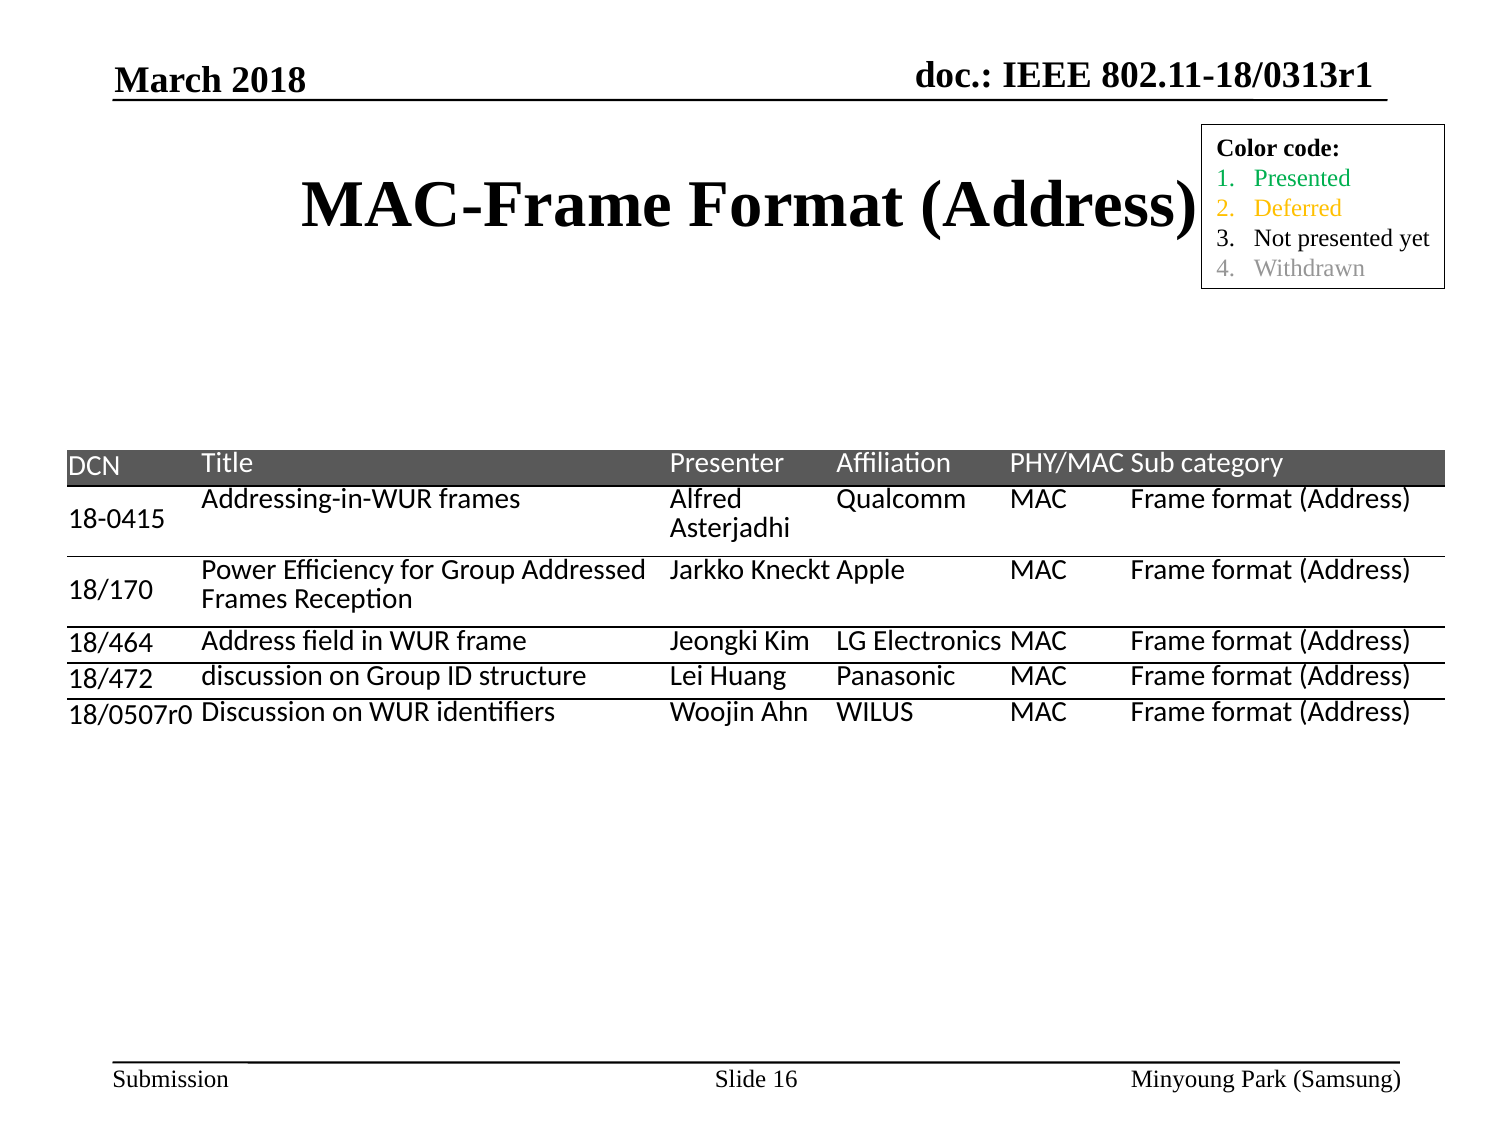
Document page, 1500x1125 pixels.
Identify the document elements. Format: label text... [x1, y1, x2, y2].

table_cell 18/464 [67, 628, 201, 662]
table_cell Lei Huang [669, 664, 836, 698]
table_header Affiliation [836, 450, 1009, 485]
table_header PHY/MAC [1009, 450, 1130, 485]
footer Minyoung Park (Samsung) [949, 1061, 1402, 1093]
table_header Sub category [1130, 450, 1445, 485]
title MAC-Frame Format (Address) [112, 112, 1388, 288]
table_cell discussion on Group ID structure [201, 664, 669, 698]
table_cell Frame format (Address) [1130, 664, 1445, 698]
table_cell Address field in WUR frame [201, 628, 669, 662]
table_cell Discussion on WUR identifiers [201, 700, 669, 735]
table_cell 18-0415 [67, 487, 201, 556]
table_cell 18/0507r0 [67, 700, 201, 735]
table_cell Jarkko Kneckt [669, 557, 836, 626]
table_cell Frame format (Address) [1130, 628, 1445, 662]
slide_number Slide 16 [712, 1061, 800, 1093]
table_cell Power Efficiency for Group Addressed Frames Reception [201, 557, 669, 626]
table_cell Addressing-in-WUR frames [201, 487, 669, 556]
table_cell MAC [1009, 487, 1130, 556]
table_cell 18/472 [67, 664, 201, 698]
table_header Title [201, 450, 669, 485]
text_box Color code: Presented Deferred Not presented yet Withdrawn [1201, 124, 1445, 289]
table_cell Qualcomm [836, 487, 1009, 556]
table_cell MAC [1009, 700, 1130, 735]
table_cell WILUS [836, 700, 1009, 735]
table_cell Frame format (Address) [1130, 700, 1445, 735]
table_cell MAC [1009, 557, 1130, 626]
table_cell Jeongki Kim [669, 628, 836, 662]
table_cell Frame format (Address) [1130, 557, 1445, 626]
table_cell LG Electronics [836, 628, 1009, 662]
table_cell Apple [836, 557, 1009, 626]
table_cell Alfred Asterjadhi [669, 487, 836, 556]
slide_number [114, 54, 335, 101]
table_cell Woojin Ahn [669, 700, 836, 735]
table_cell MAC [1009, 664, 1130, 698]
table_cell Frame format (Address) [1130, 487, 1445, 556]
table_cell Panasonic [836, 664, 1009, 698]
table_cell 18/170 [67, 557, 201, 626]
table_header Presenter [669, 450, 836, 485]
table_cell MAC [1009, 628, 1130, 662]
table_header DCN [67, 450, 201, 485]
